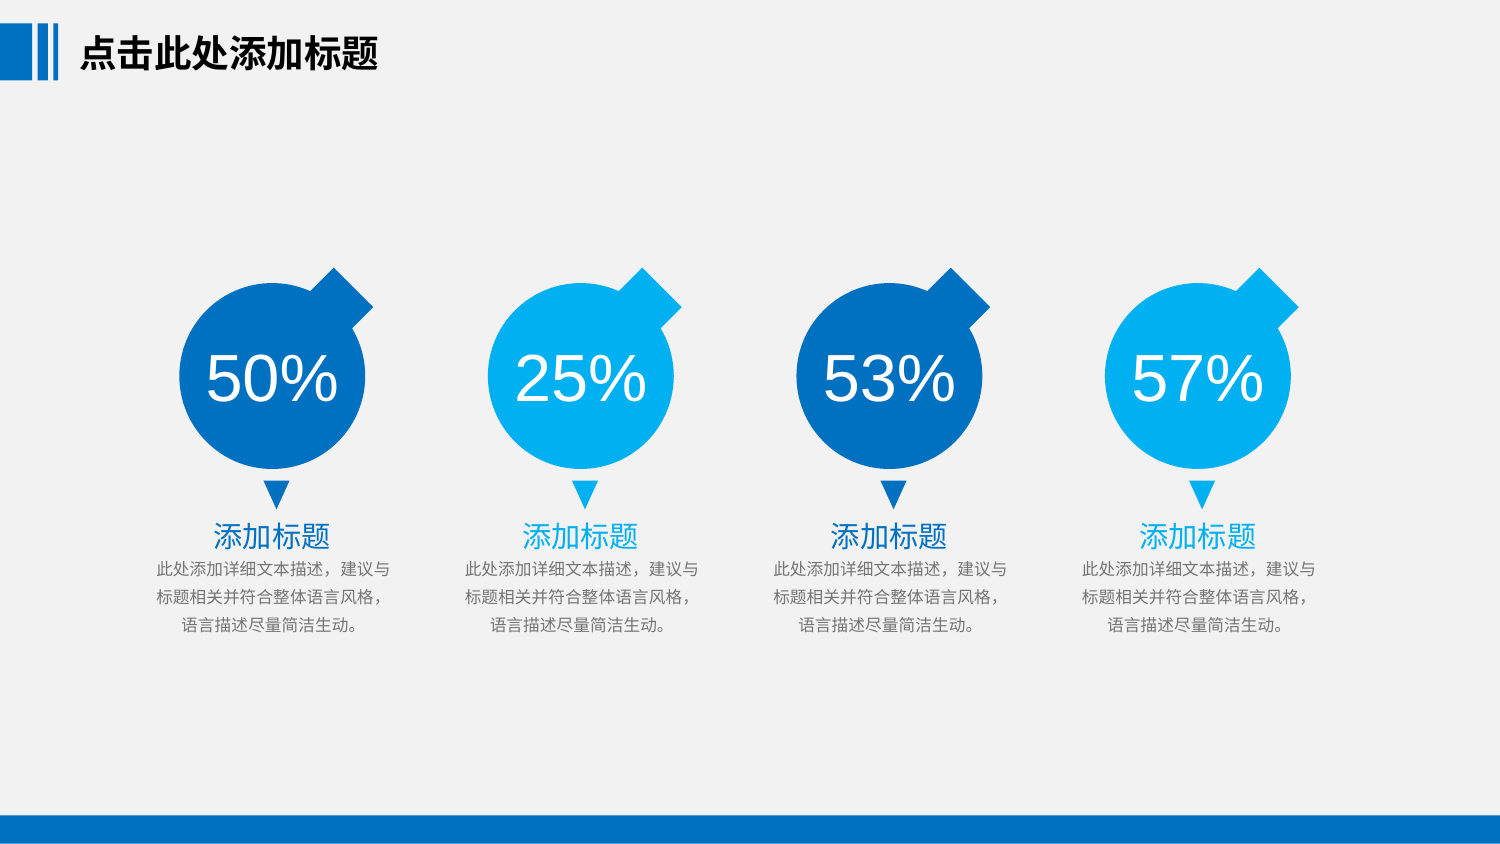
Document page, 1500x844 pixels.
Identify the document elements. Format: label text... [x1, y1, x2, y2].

text_box 此处添加详细文本描述，建议与标题相关并符合整体语言风格，语言描述尽量简洁生动。 [155, 550, 392, 635]
text_box 添加标题 [487, 514, 674, 550]
text_box [880, 480, 907, 510]
text_box 添加标题 [1104, 514, 1291, 550]
text_box [263, 480, 290, 510]
text_box [1189, 480, 1216, 510]
text_box [53, 23, 59, 81]
text_box 此处添加详细文本描述，建议与标题相关并符合整体语言风格，语言描述尽量简洁生动。 [772, 550, 1009, 635]
text_box [571, 480, 598, 510]
text_box 添加标题 [179, 514, 366, 550]
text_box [796, 267, 991, 470]
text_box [487, 267, 682, 470]
text_box 此处添加详细文本描述，建议与标题相关并符合整体语言风格，语言描述尽量简洁生动。 [463, 550, 701, 635]
text_box [37, 23, 48, 81]
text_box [179, 267, 374, 470]
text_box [1104, 267, 1300, 470]
text_box [0, 815, 1500, 844]
text_box [0, 23, 33, 81]
text_box 点击此处添加标题 [67, 24, 393, 82]
text_box 添加标题 [796, 514, 983, 550]
text_box 此处添加详细文本描述，建议与标题相关并符合整体语言风格，语言描述尽量简洁生动。 [1080, 550, 1318, 635]
